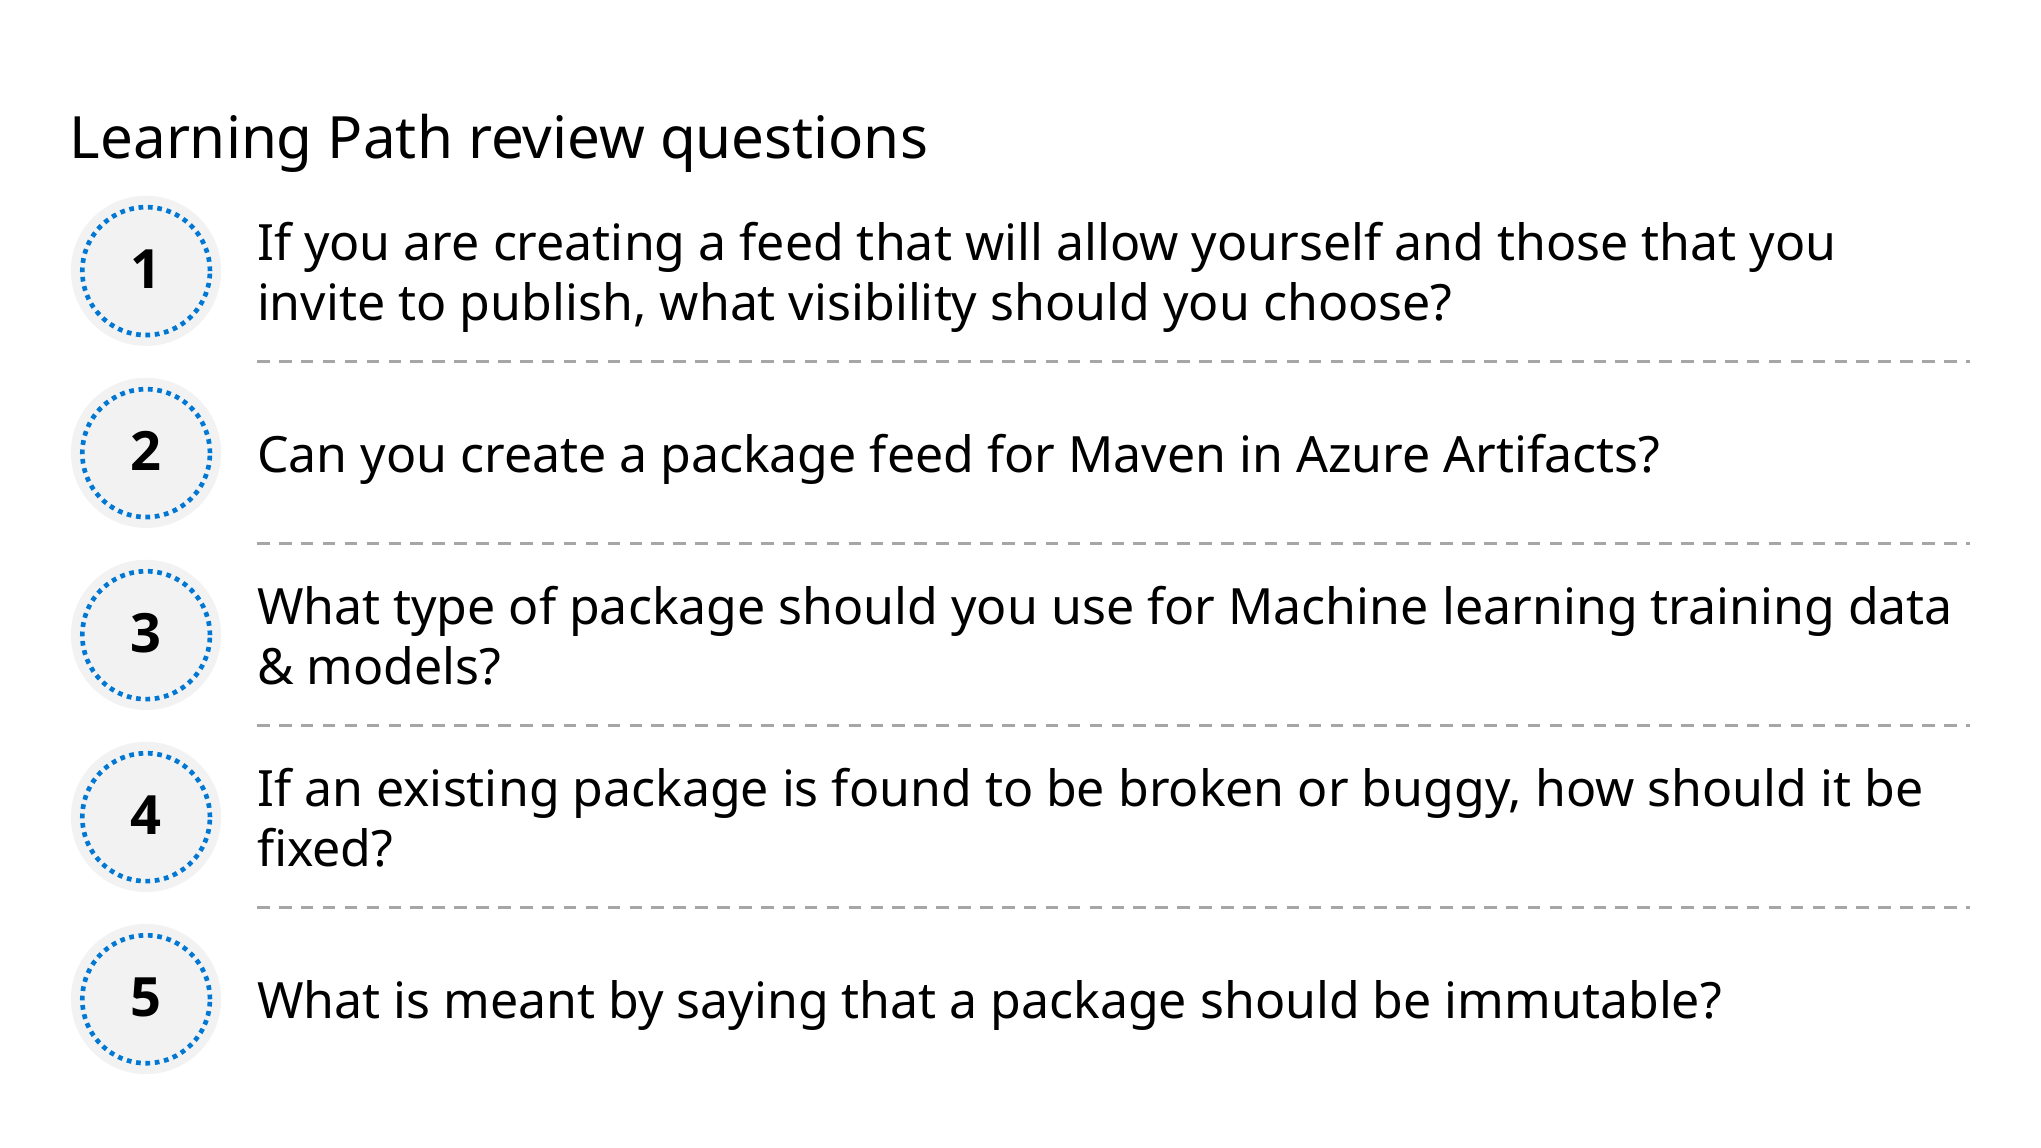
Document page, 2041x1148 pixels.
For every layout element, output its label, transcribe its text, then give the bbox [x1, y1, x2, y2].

picture [70, 923, 222, 1075]
title Learning Path review questions [70, 103, 1969, 172]
text_box If an existing package is found to be broken or buggy, how should it be fixed? [256, 763, 1988, 870]
picture [70, 195, 222, 346]
text_box What type of package should you use for Machine learning training data & models? [256, 581, 1971, 688]
text_box What is meant by saying that a package should be immutable? [256, 946, 1971, 1052]
picture [70, 377, 222, 528]
text_box Can you create a package feed for Maven in Azure Artifacts? [256, 399, 1971, 506]
text_box If you are creating a feed that will allow yourself and those that you invite to publish, what visibility should you choose? [256, 217, 1971, 324]
picture [70, 741, 222, 893]
picture [70, 559, 222, 711]
